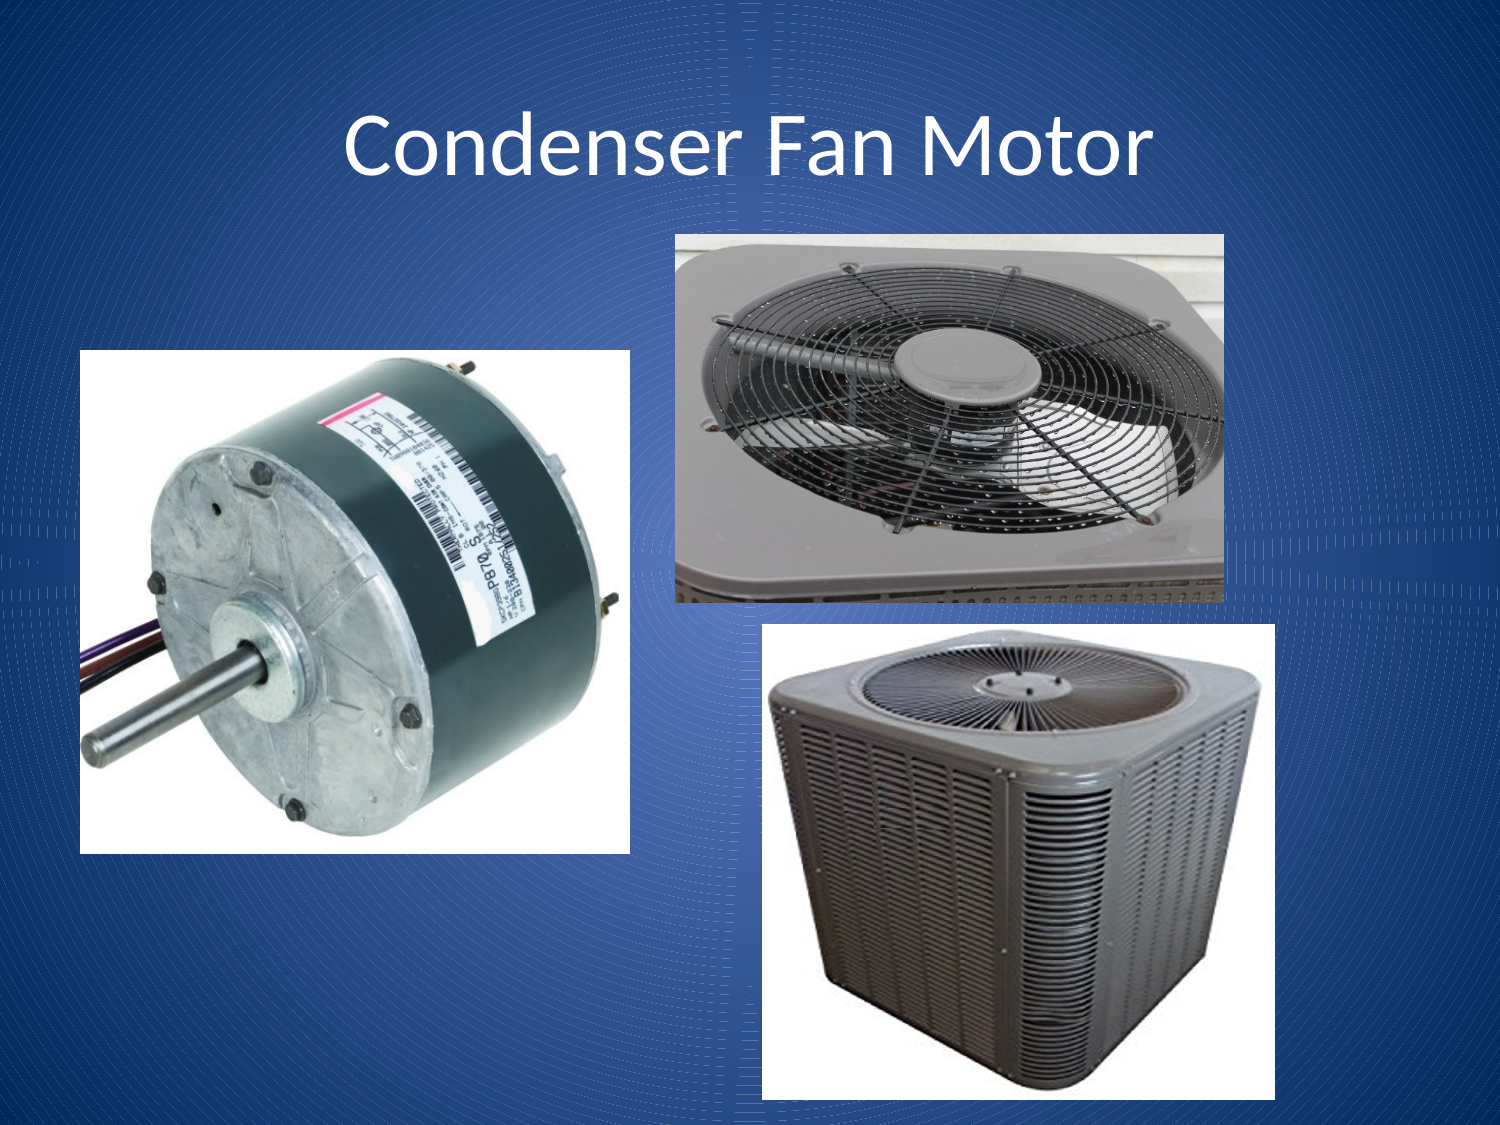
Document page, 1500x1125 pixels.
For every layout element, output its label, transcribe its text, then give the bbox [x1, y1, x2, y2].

picture [79, 349, 631, 901]
picture [674, 233, 1276, 1101]
title Condenser Fan Motor [75, 45, 1425, 233]
